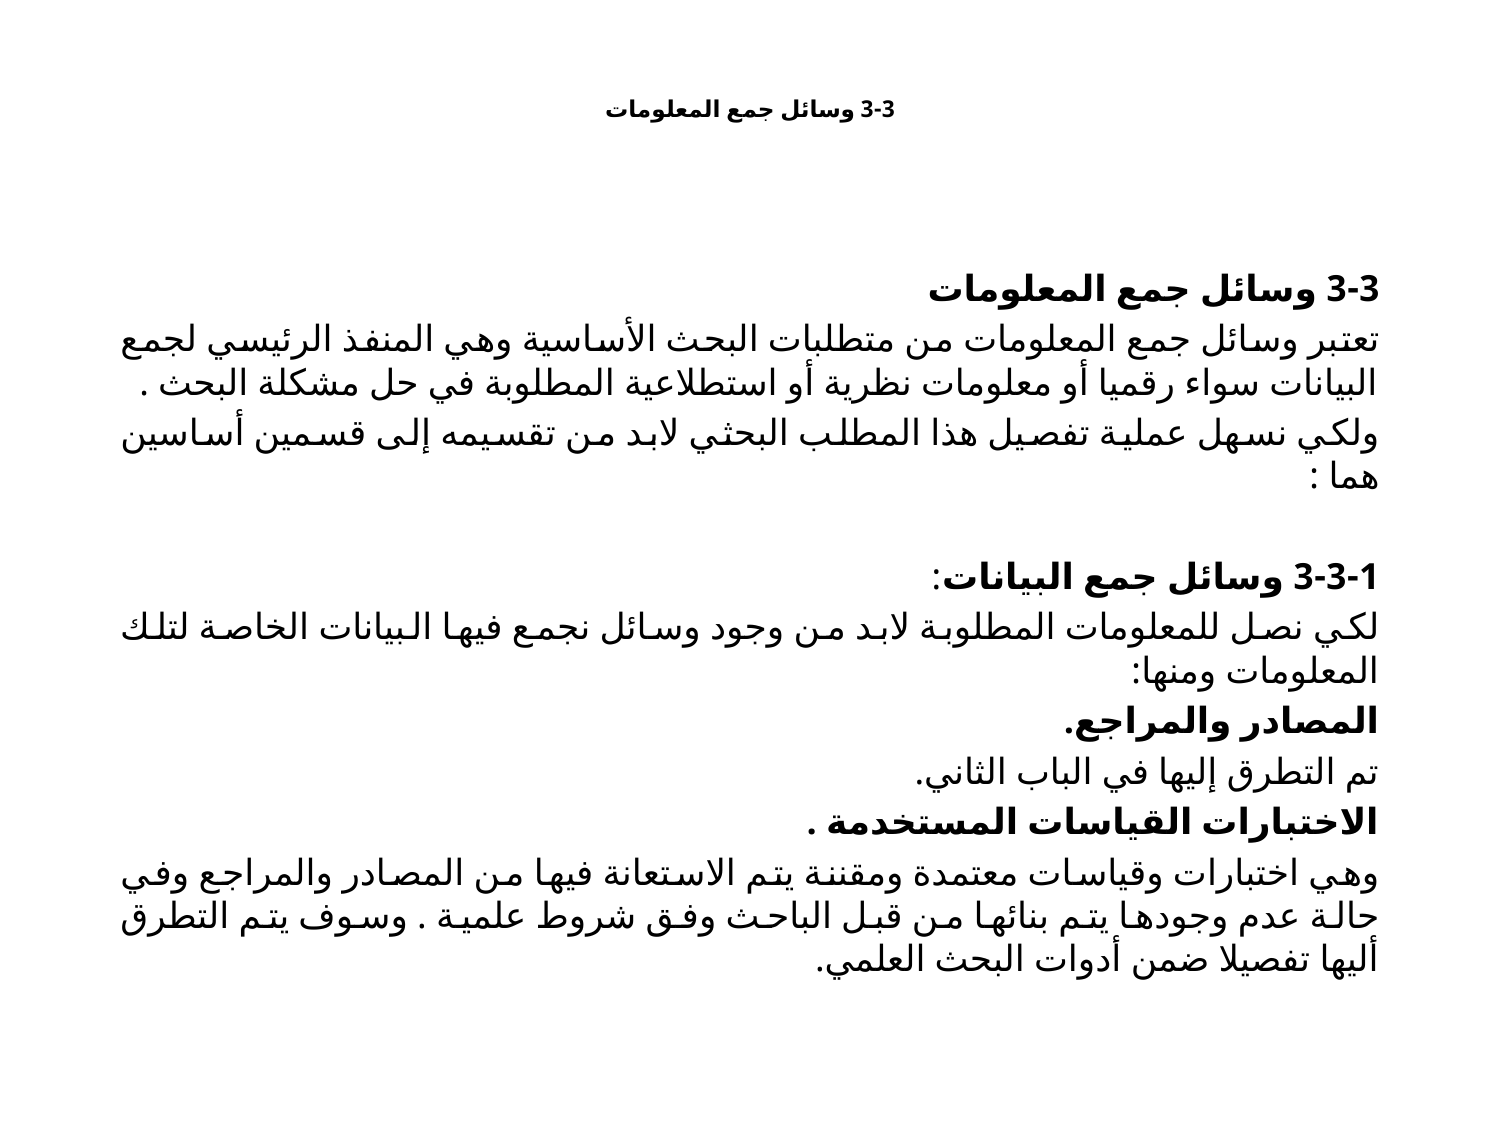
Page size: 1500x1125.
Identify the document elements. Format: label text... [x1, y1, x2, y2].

subtitle 3-3 وسائل جمع المعلومات تعتبر وسائل جمع المعلومات من متطلبات البحث الأساسية وهي المنفذ الرئيسي لجمع البيانات سواء رقميا أو معلومات نظرية أو استطلاعية المطلوبة في حل مشكلة البحث . ولكي نسهل عملية تفصيل هذا المطلب البحثي لابد من تقسيمه إلى قسمين أساسين هما : 3-3-1 وسائل جمع البيانات: لكي نصل للمعلومات المطلوبة لابد من وجود وسائل نجمع فيها البيانات الخاصة لتلك المعلومات ومنها: المصادر والمراجع. تم التطرق إليها في الباب الثاني. الاختبارات القياسات المستخدمة . وهي اختبارات وقياسات معتمدة ومقننة يتم الاستعانة فيها من المصادر والمراجع وفي حالة عدم وجودها يتم بنائها من قبل الباحث وفق شروط علمية . وسوف يتم التطرق أليها تفصيلا ضمن أدوات البحث العلمي. [105, 257, 1395, 997]
title 3-3 وسائل جمع المعلومات [112, 58, 1388, 176]
